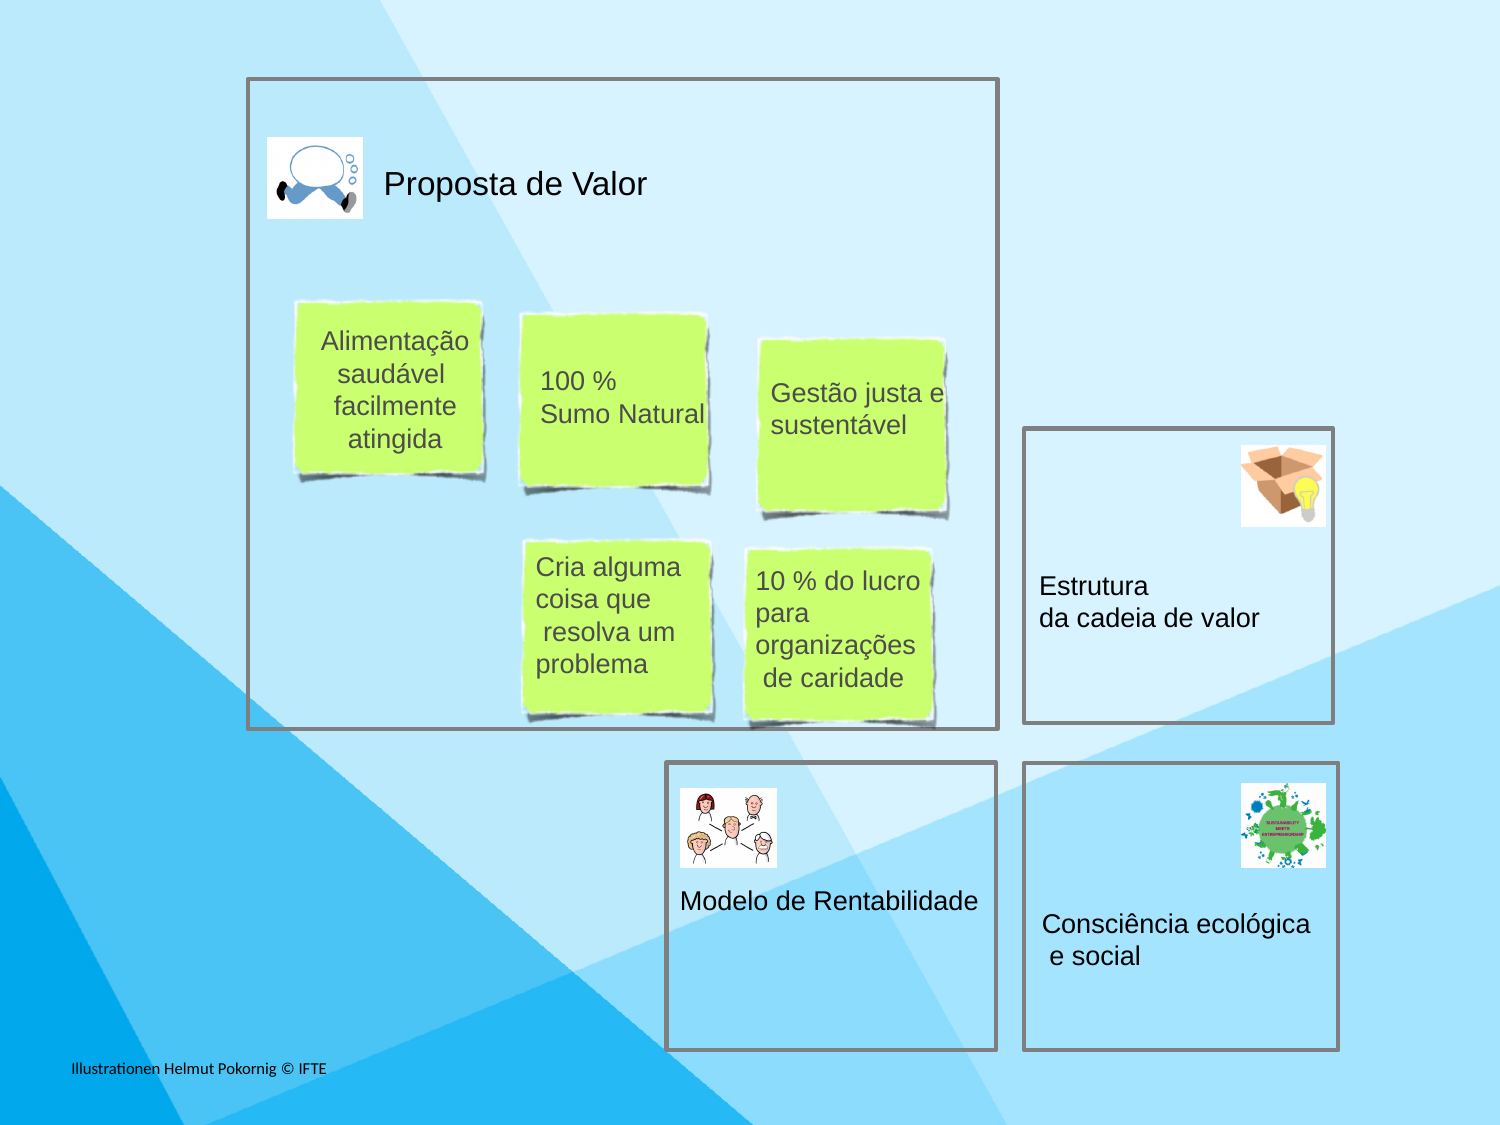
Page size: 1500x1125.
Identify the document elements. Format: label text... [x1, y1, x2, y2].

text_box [749, 329, 954, 523]
text_box Estrutura da cadeia de valor [1024, 560, 1334, 641]
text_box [737, 538, 940, 733]
text_box [666, 762, 996, 1051]
text_box [1024, 641, 1334, 724]
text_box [515, 531, 729, 725]
text_box Proposta de Valor [369, 154, 663, 209]
text_box Illustrationen Helmut Pokornig © IFTE [56, 1050, 427, 1125]
text_box [1024, 762, 1339, 1051]
text_box [1024, 428, 1334, 560]
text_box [512, 304, 715, 498]
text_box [287, 291, 490, 486]
text_box [247, 79, 998, 730]
picture [0, 0, 1500, 1125]
